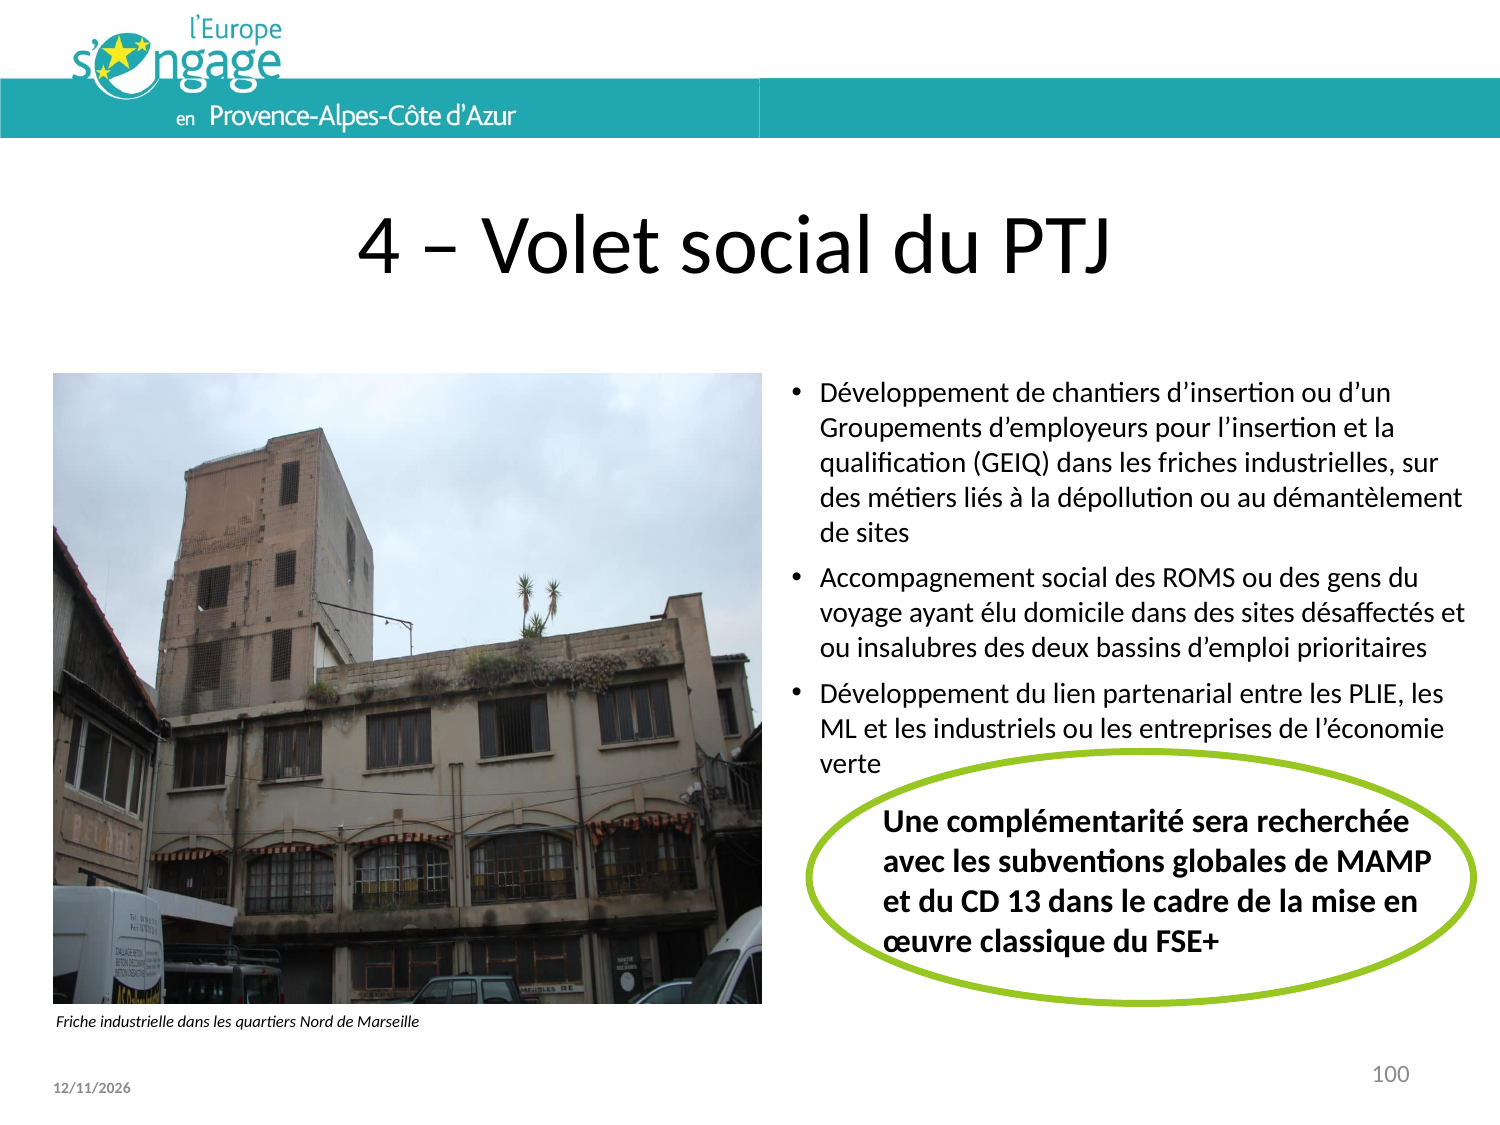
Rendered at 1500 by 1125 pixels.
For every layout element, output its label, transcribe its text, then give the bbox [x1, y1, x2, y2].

title 4 – Volet social du PTJ [53, 180, 1436, 299]
slide_number 100 [1074, 1042, 1425, 1103]
text_box Une complémentarité sera recherchée avec les subventions globales de MAMP et du CD 13 dans le cadre de la mise en œuvre classique du FSE+ [868, 791, 1459, 1006]
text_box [52, 373, 763, 1004]
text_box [0, 14, 1500, 138]
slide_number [53, 1049, 252, 1125]
text_box [805, 801, 868, 954]
text_box [1459, 835, 1477, 920]
text_box Friche industrielle dans les quartiers Nord de Marseille [41, 1003, 585, 1039]
text_box [890, 747, 1393, 791]
text_box Développement de chantiers d’insertion ou d’un Groupements d’employeurs pour l’insertion et la qualification (GEIQ) dans les friches industrielles, sur des métiers liés à la dépollution ou au démantèlement de sites Accompagnement social des ROMS ou des gens du voyage ayant élu domicile dans des sites désaffectés et ou insalubres des deux bassins d’emploi prioritaires Développement du lien partenarial entre les PLIE, les ML et les industriels ou les entreprises de l’économie verte [776, 373, 1474, 1004]
